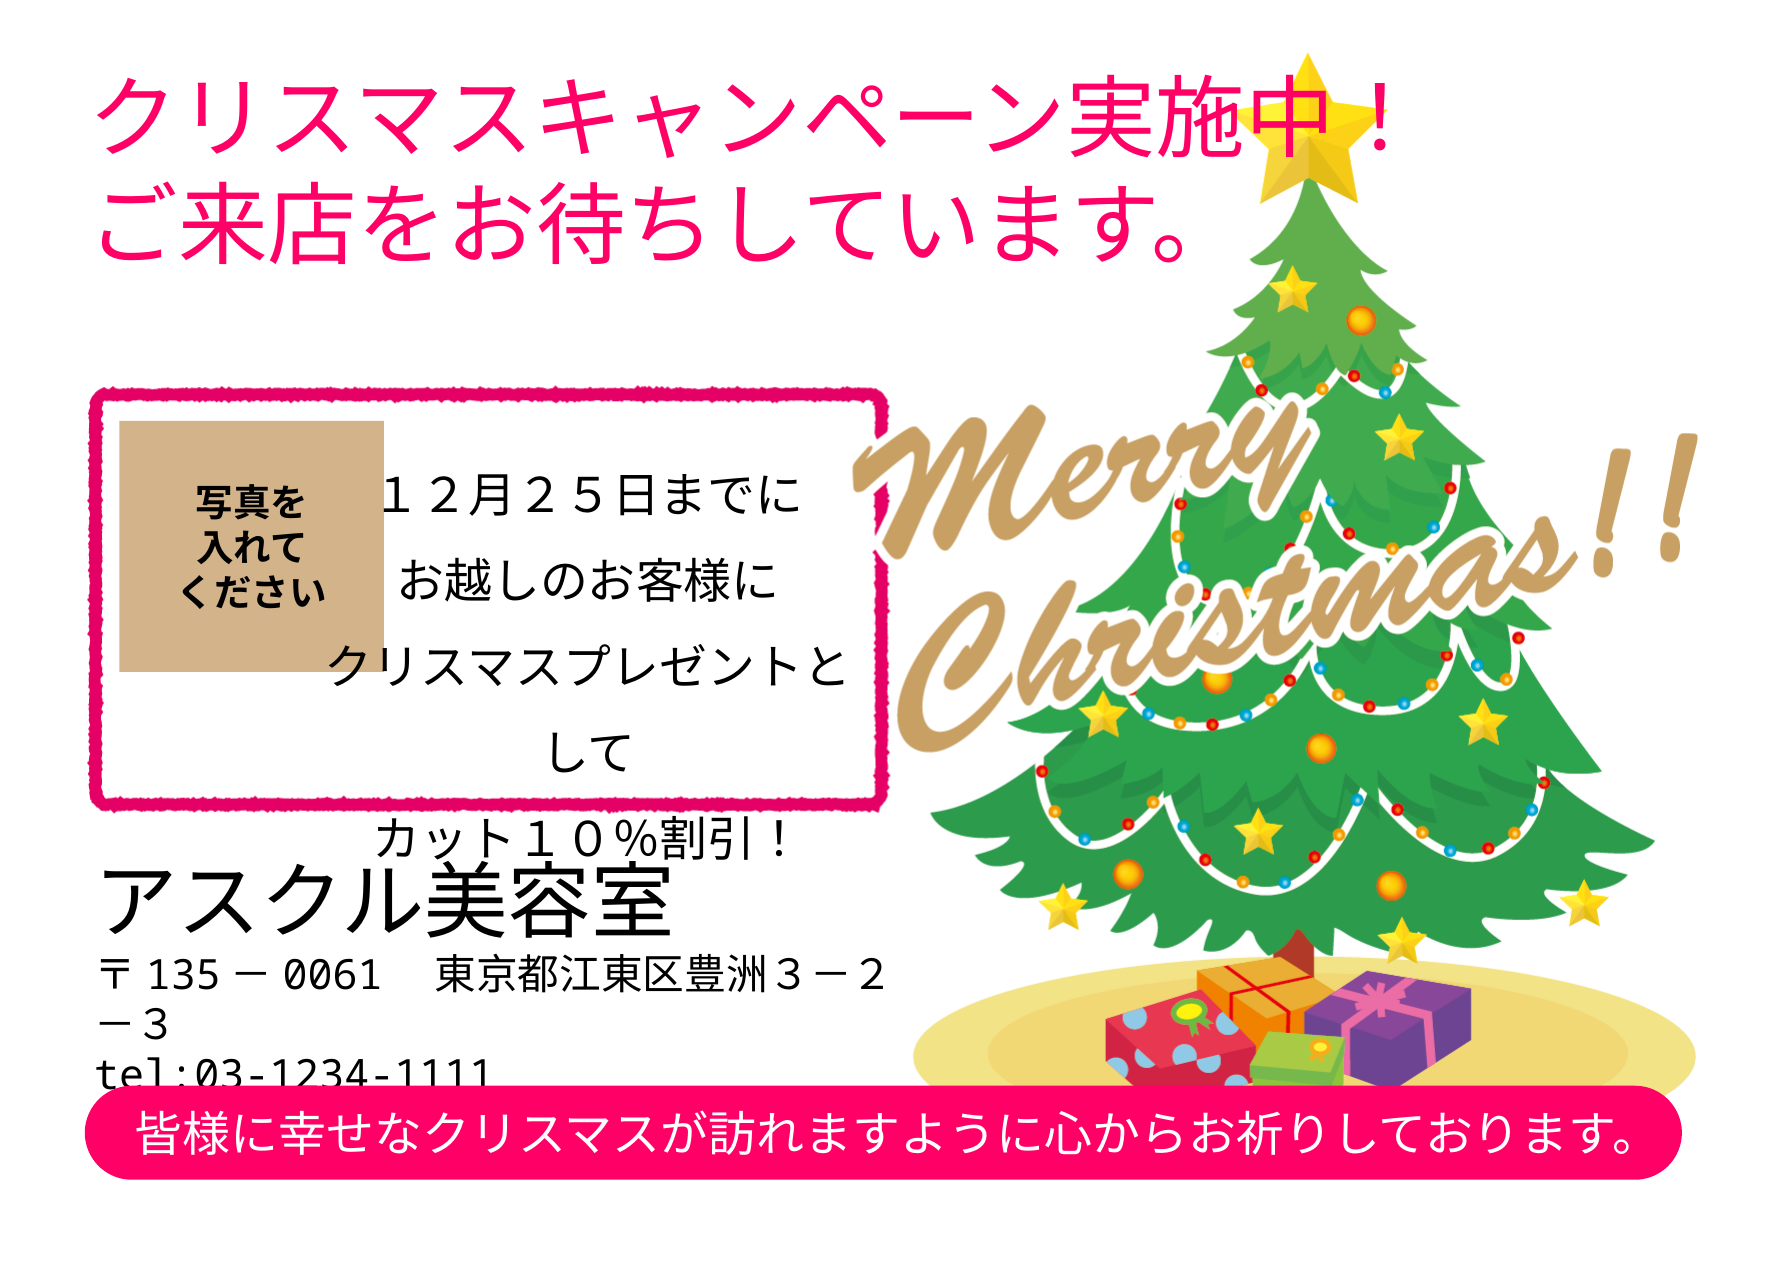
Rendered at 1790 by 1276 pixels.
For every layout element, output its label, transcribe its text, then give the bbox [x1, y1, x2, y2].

text_box 皆様に幸せなクリスマスが訪れますように心からお祈りしております。 [97, 1165, 1670, 1180]
picture [87, 53, 1706, 1157]
